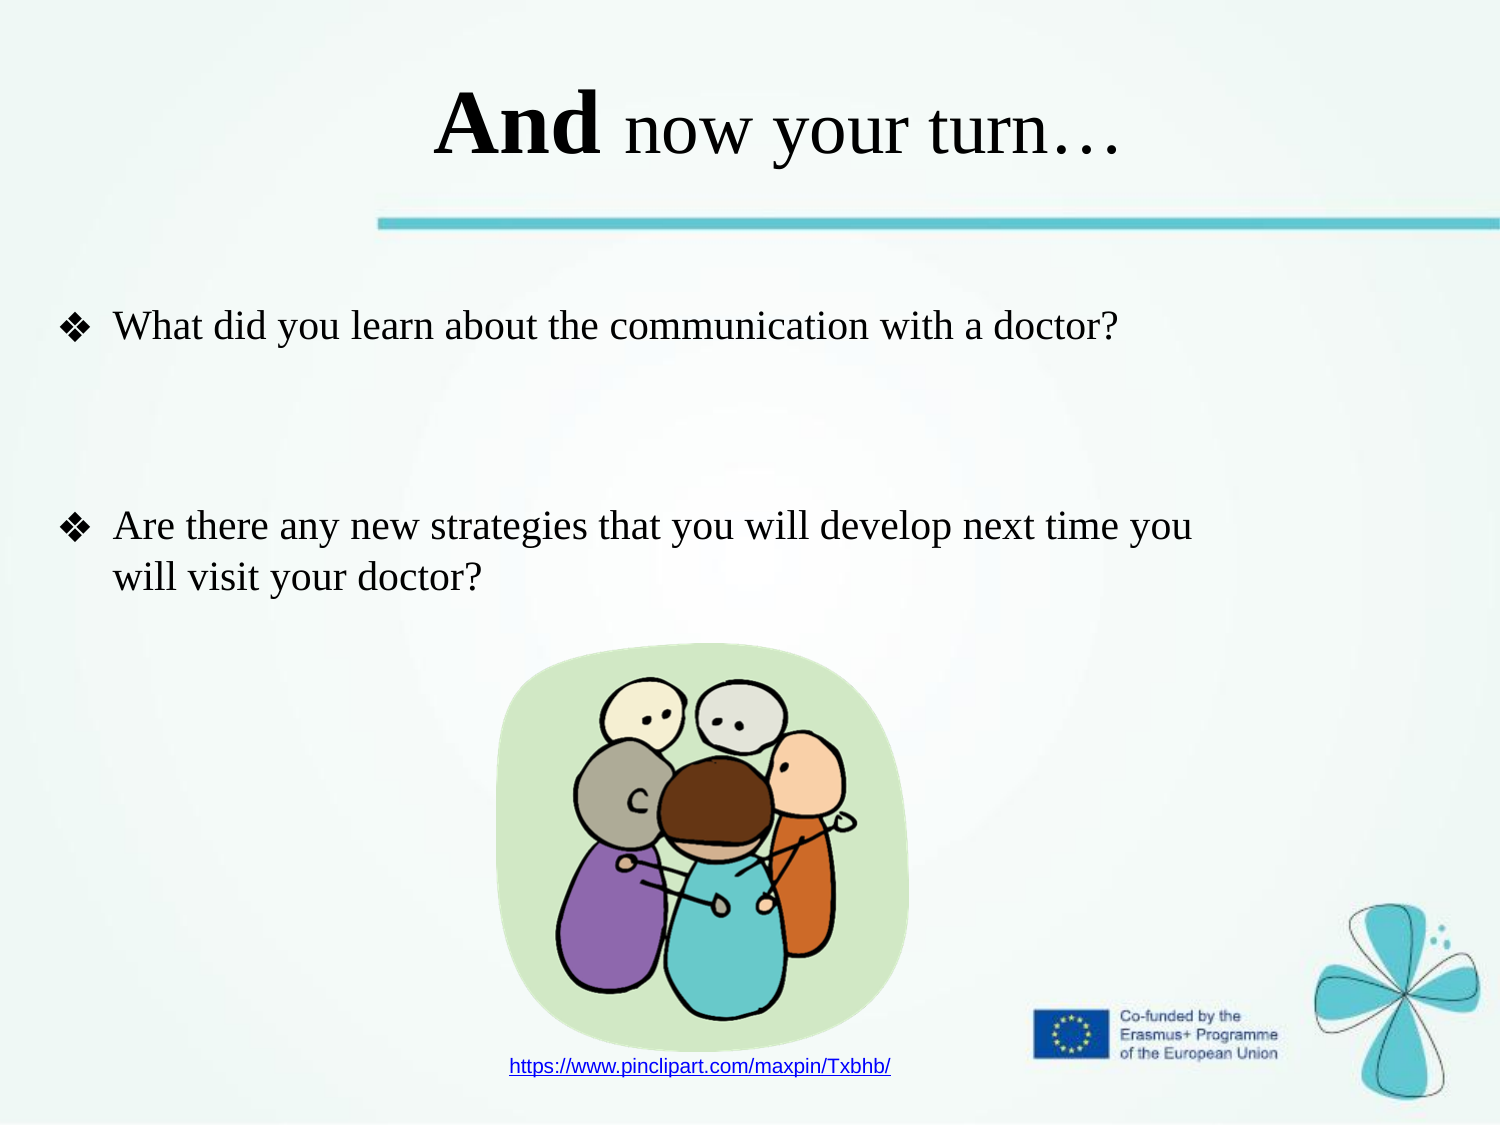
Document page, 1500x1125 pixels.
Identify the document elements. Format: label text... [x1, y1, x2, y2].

picture [0, 0, 1500, 1125]
text_box And now your turn… [398, 54, 1159, 180]
text_box https://www.pinclipart.com/maxpin/Txbhb/ [494, 1057, 906, 1085]
text_box What did you learn about the communication with a doctor? Are there any new strategies that you will develop next time you will visit your doctor? [41, 290, 1282, 606]
